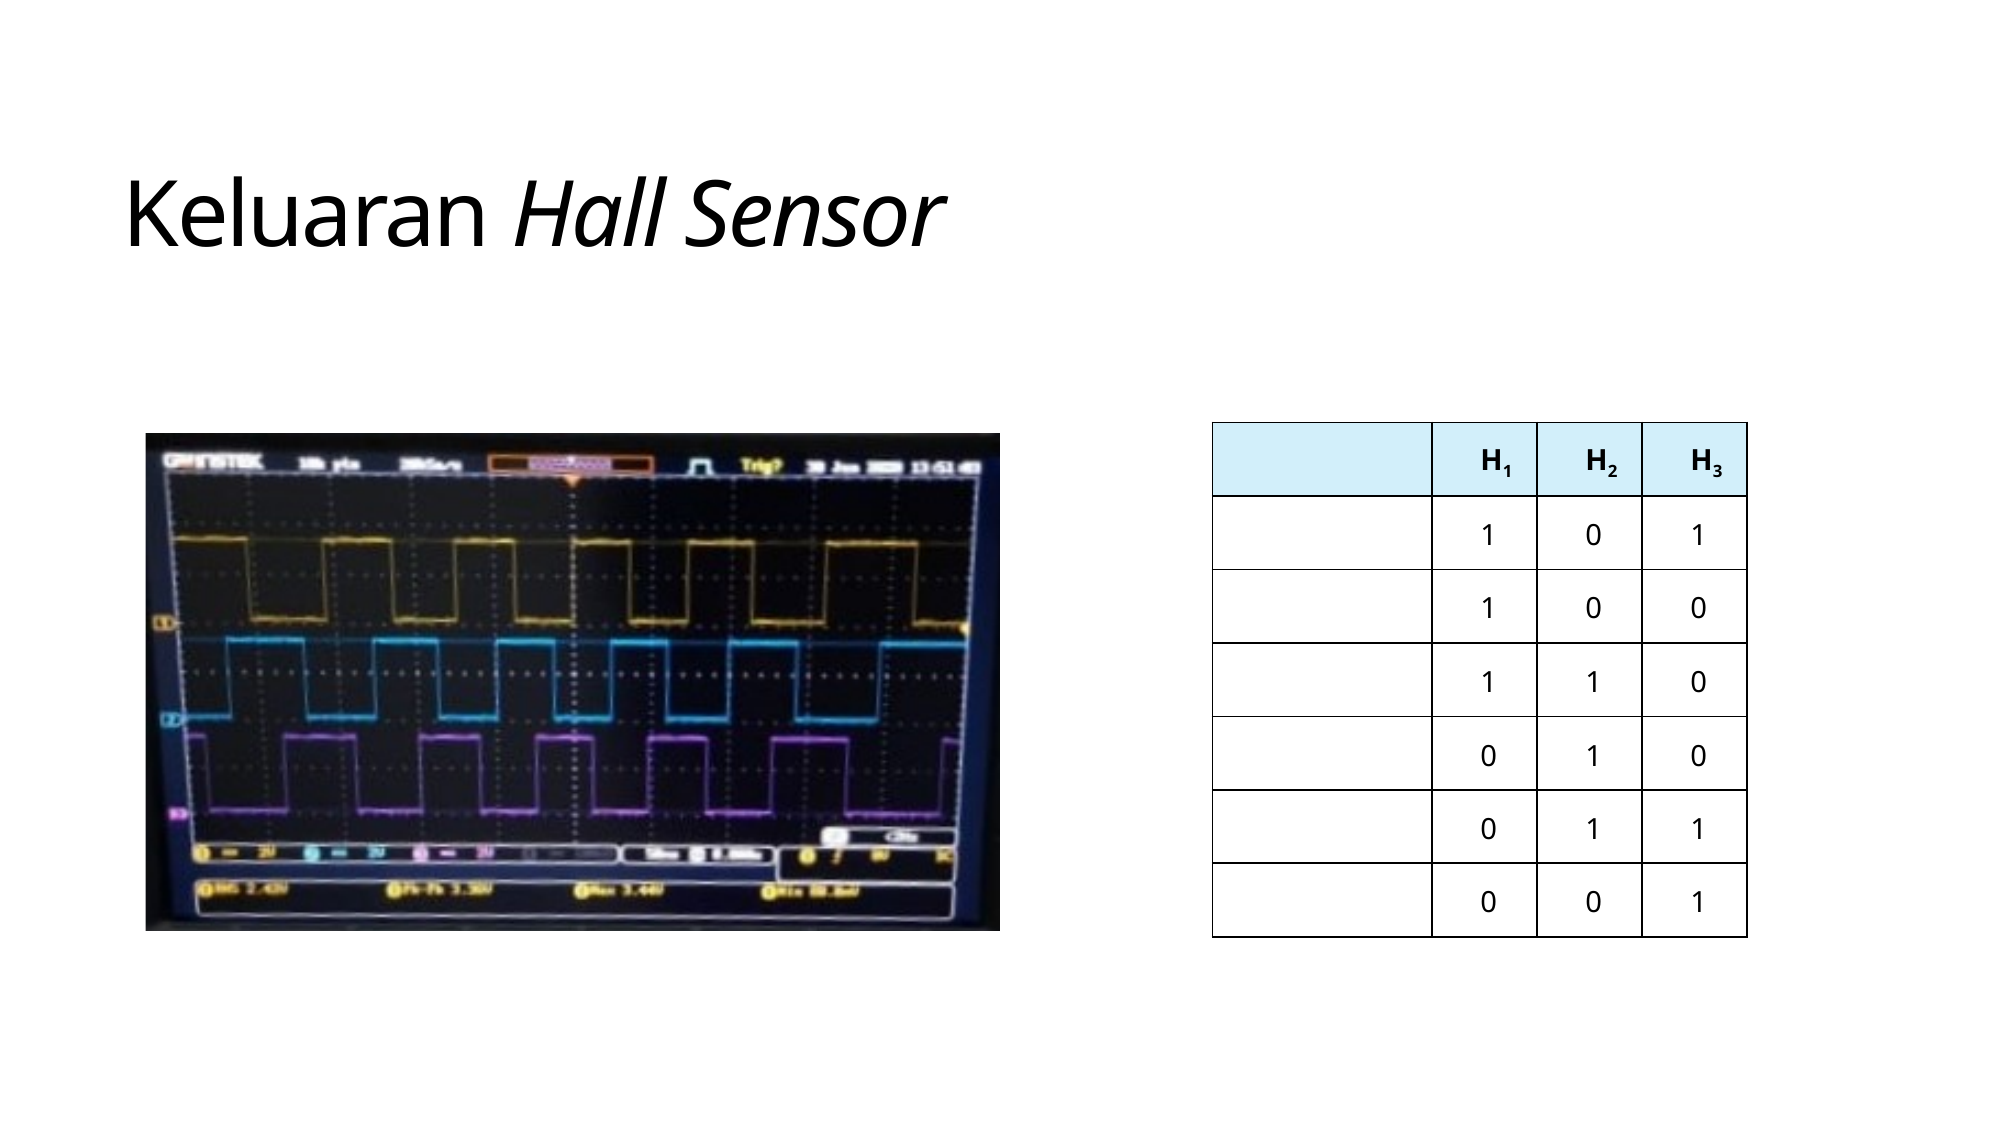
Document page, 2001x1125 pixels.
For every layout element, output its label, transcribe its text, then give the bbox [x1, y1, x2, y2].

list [145, 433, 1001, 931]
title Keluaran Hall Sensor [107, 81, 1875, 354]
